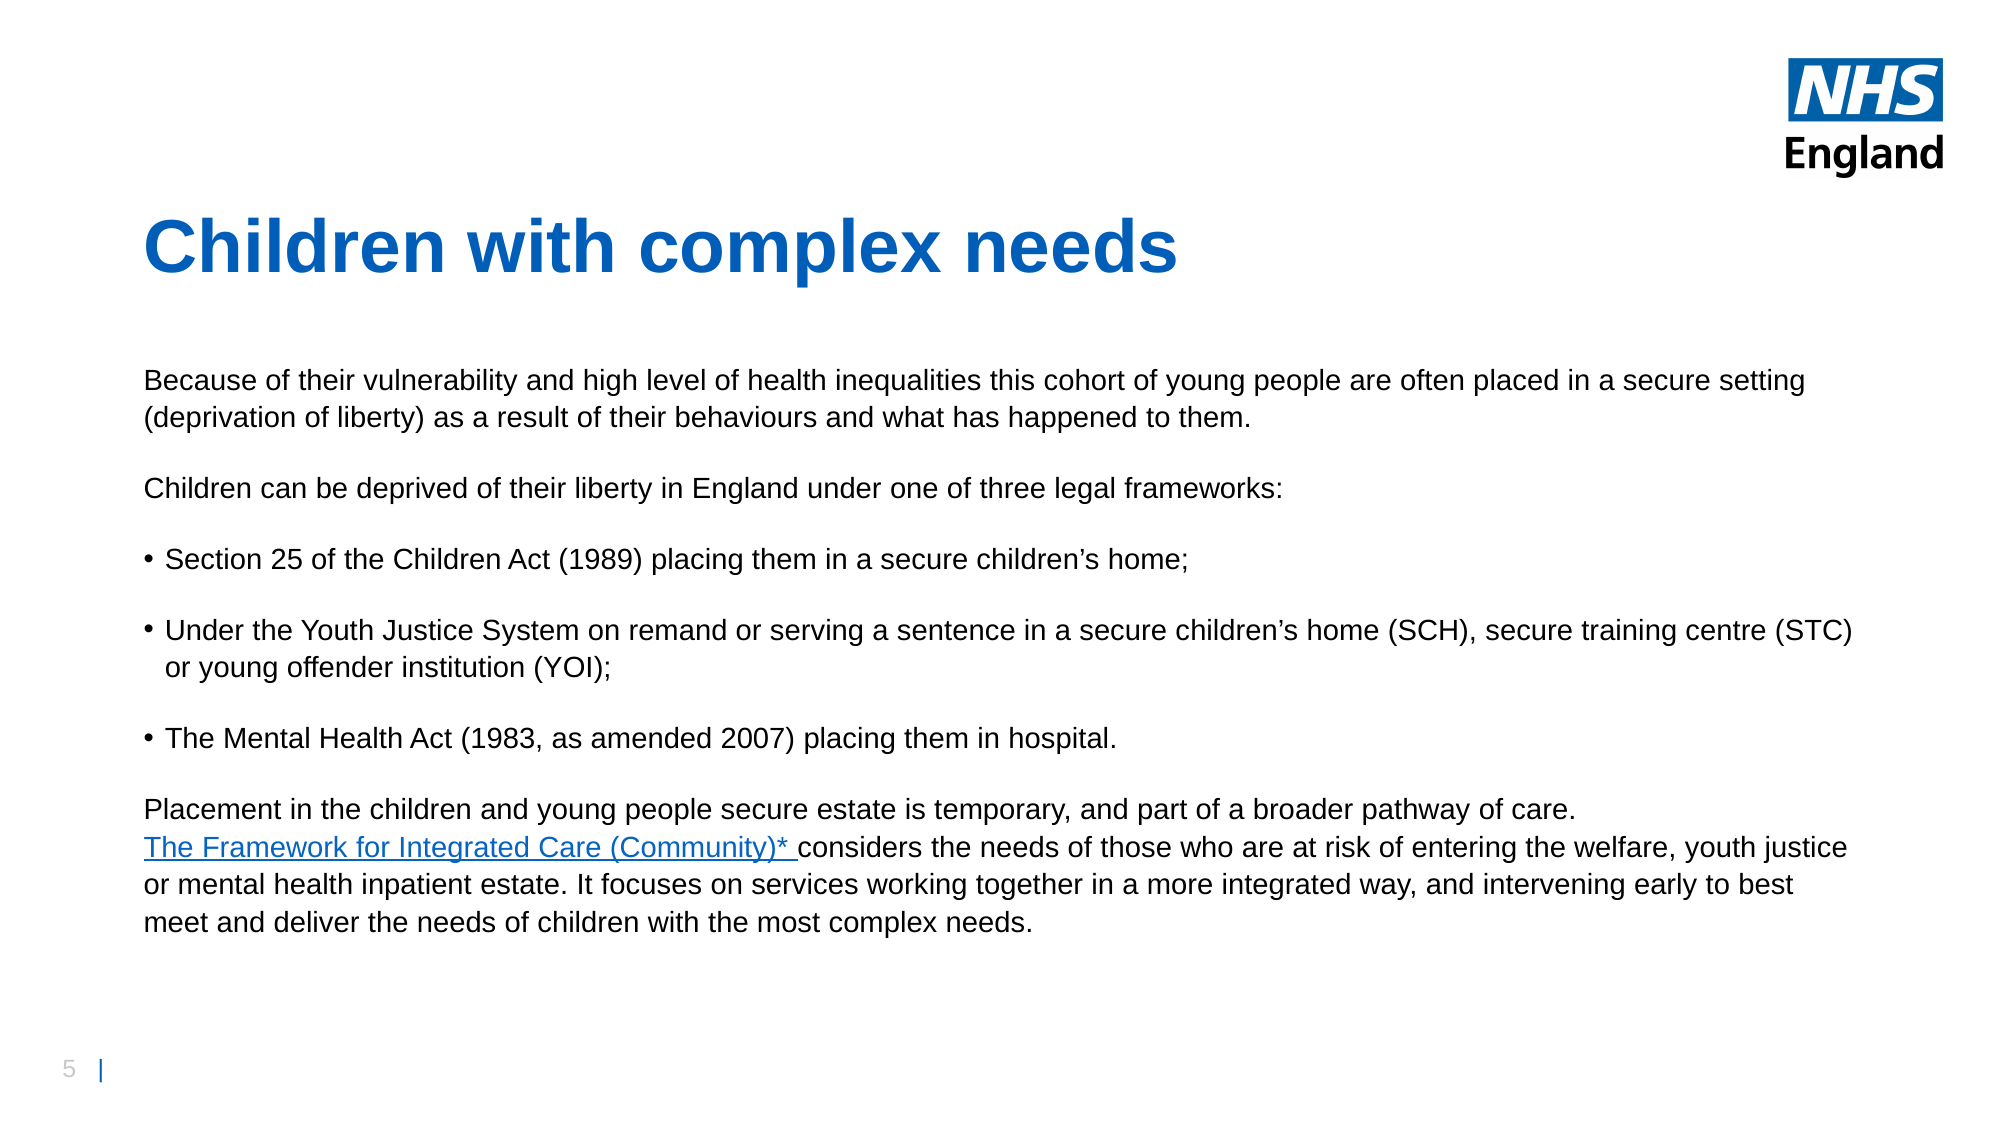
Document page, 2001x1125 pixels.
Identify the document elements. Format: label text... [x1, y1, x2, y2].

list Because of their vulnerability and high level of health inequalities this cohort of young people are often placed in a secure setting (deprivation of liberty) as a result of their behaviours and what has happened to them. Children can be deprived of their liberty in England under one of three legal frameworks: Section 25 of the Children Act (1989) placing them in a secure children’s home; Under the Youth Justice System on remand or serving a sentence in a secure children’s home (SCH), secure training centre (STC) or young offender institution (YOI); The Mental Health Act (1983, as amended 2007) placing them in hospital. Placement in the children and young people secure estate is temporary, and part of a broader pathway of care. The Framework for Integrated Care (Community)* considers the needs of those who are at risk of entering the welfare, youth justice or mental health inpatient estate. It focuses on services working together in a more integrated way, and intervening early to best meet and deliver the needs of children with the most complex needs. [128, 351, 1875, 1001]
picture [1786, 58, 1943, 178]
title Children with complex needs [128, 198, 1875, 299]
